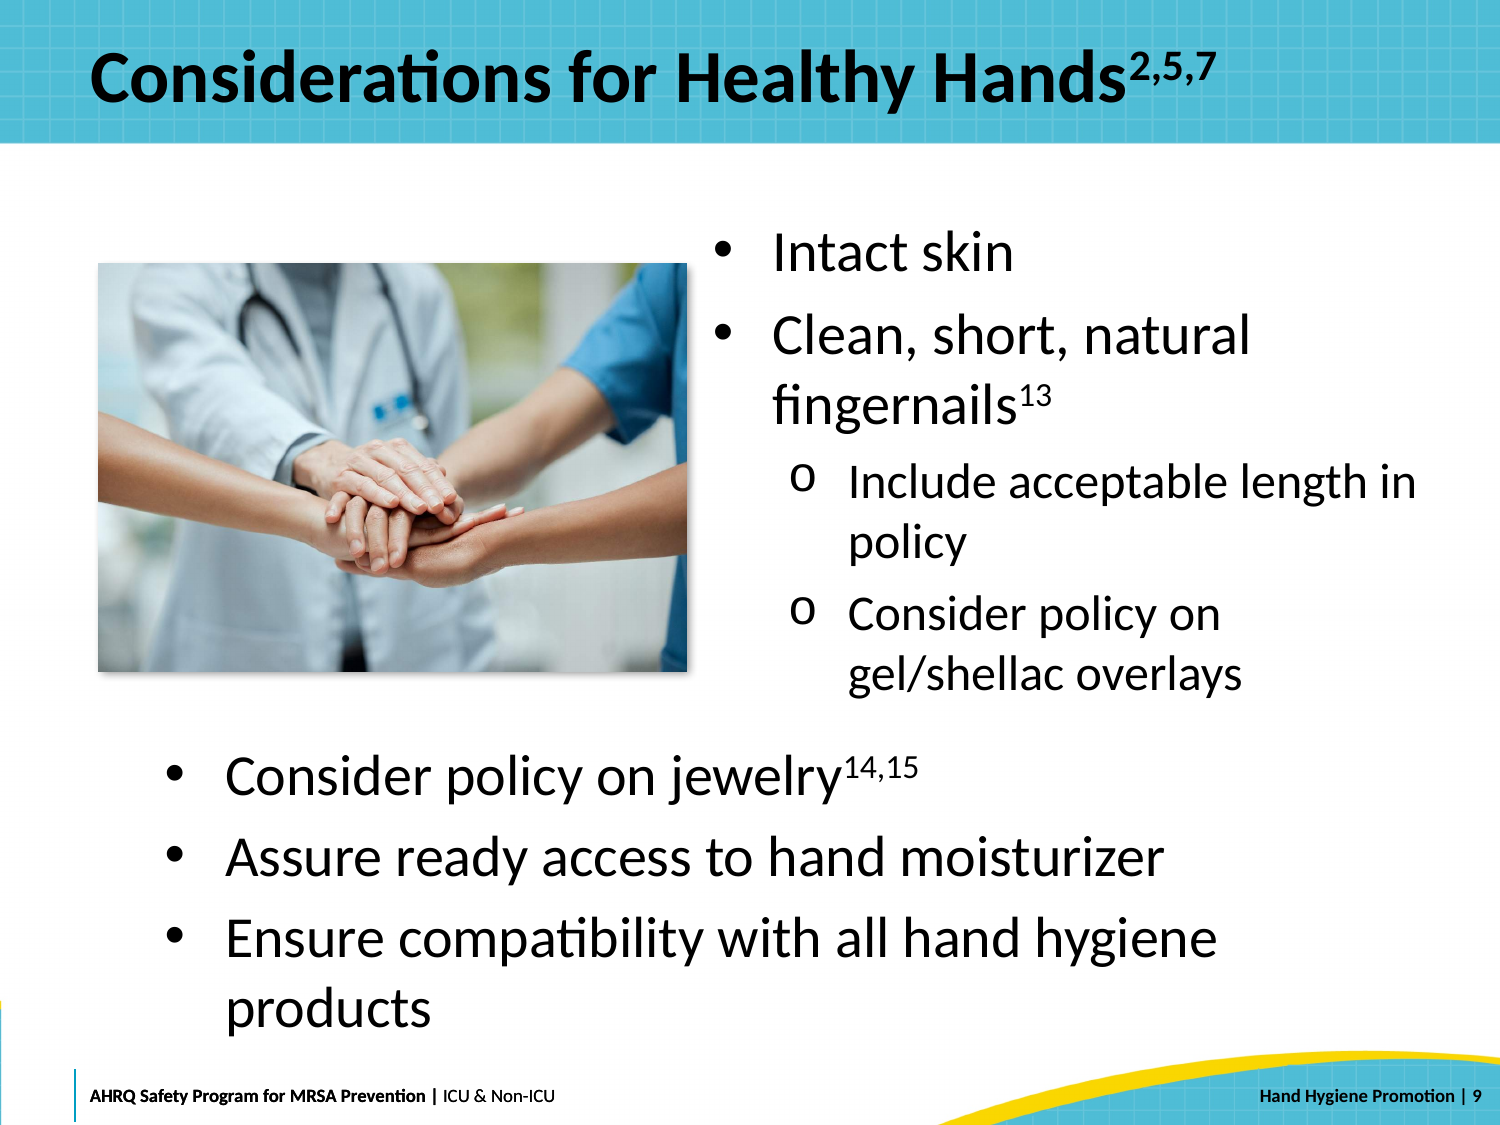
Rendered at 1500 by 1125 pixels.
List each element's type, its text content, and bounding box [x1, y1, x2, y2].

slide_number | 9 [1455, 1065, 1500, 1125]
list Intact skin Clean, short, natural fingernails13 Include acceptable length in policy Consider policy on gel/shellac overlays [697, 206, 1433, 772]
title Considerations for Healthy Hands2,5,7 [75, 0, 1425, 150]
picture [0, 0, 1500, 1125]
list Consider policy on jewelry14,15 Assure ready access to hand moisturizer Ensure compatibility with all hand hygiene products [149, 729, 1335, 1047]
